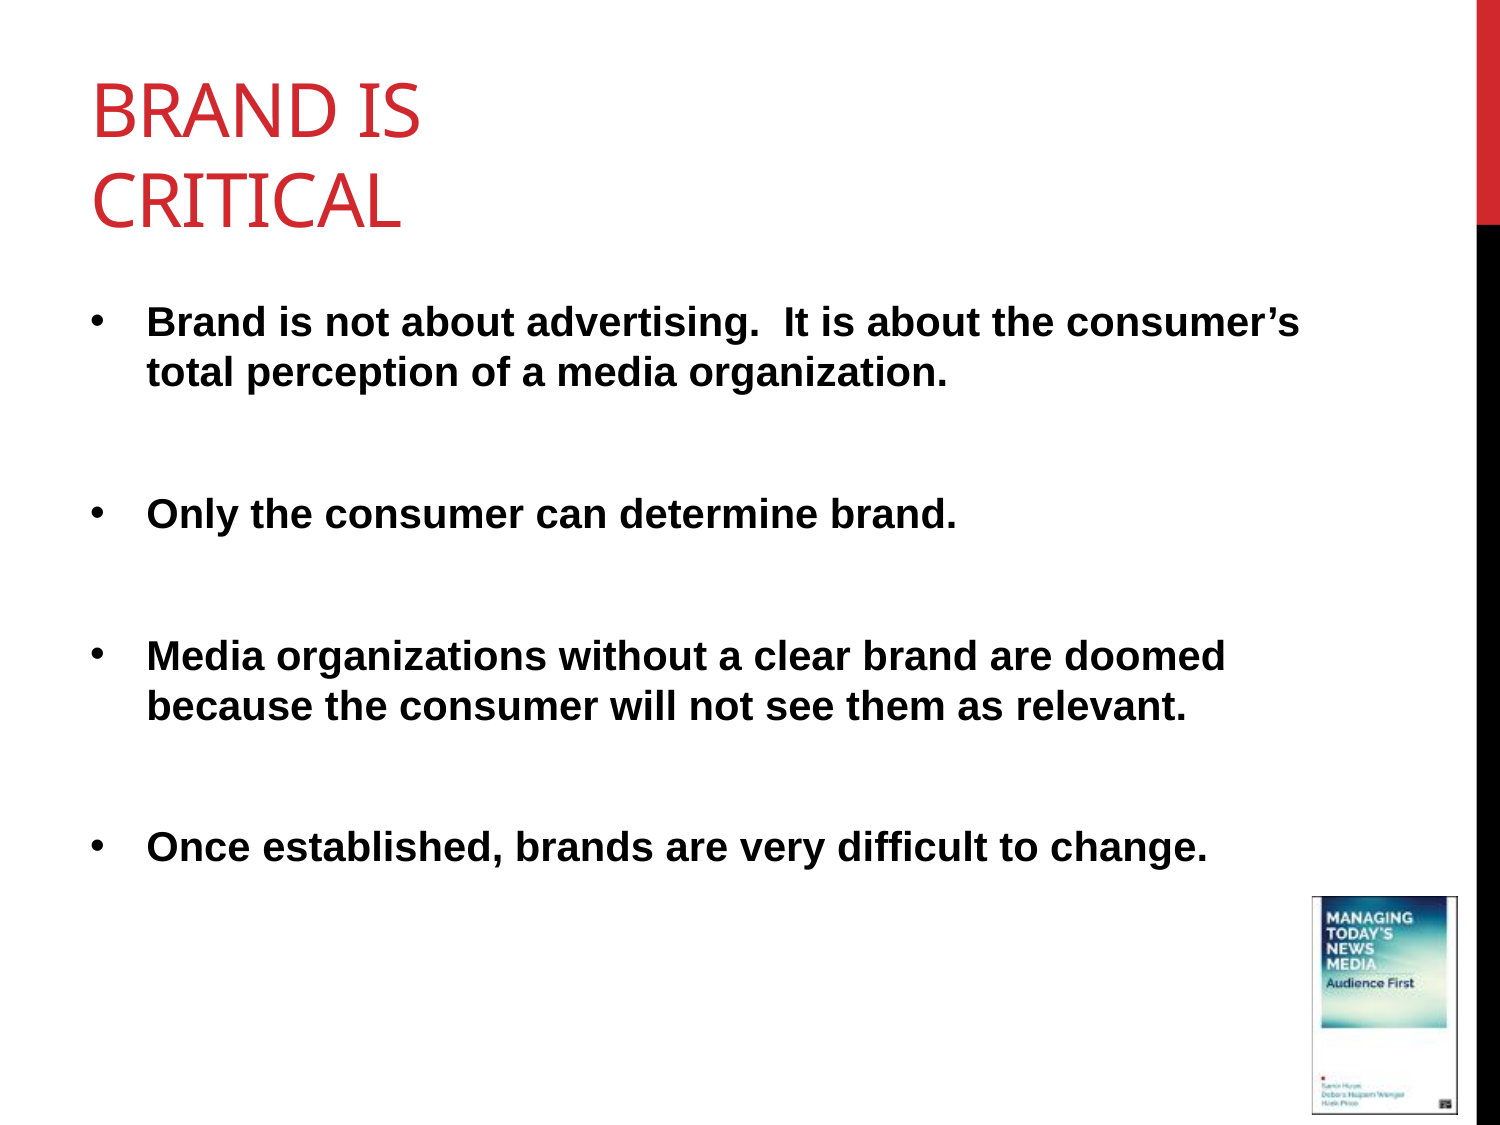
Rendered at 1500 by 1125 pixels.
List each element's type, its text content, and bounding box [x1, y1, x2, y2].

title Brand is critical [75, 25, 1025, 250]
picture [1311, 896, 1458, 1115]
list Brand is not about advertising. It is about the consumer’s total perception of a media organization. Only the consumer can determine brand. Media organizations without a clear brand are doomed because the consumer will not see them as relevant. Once established, brands are very difficult to change. [75, 287, 1325, 1005]
